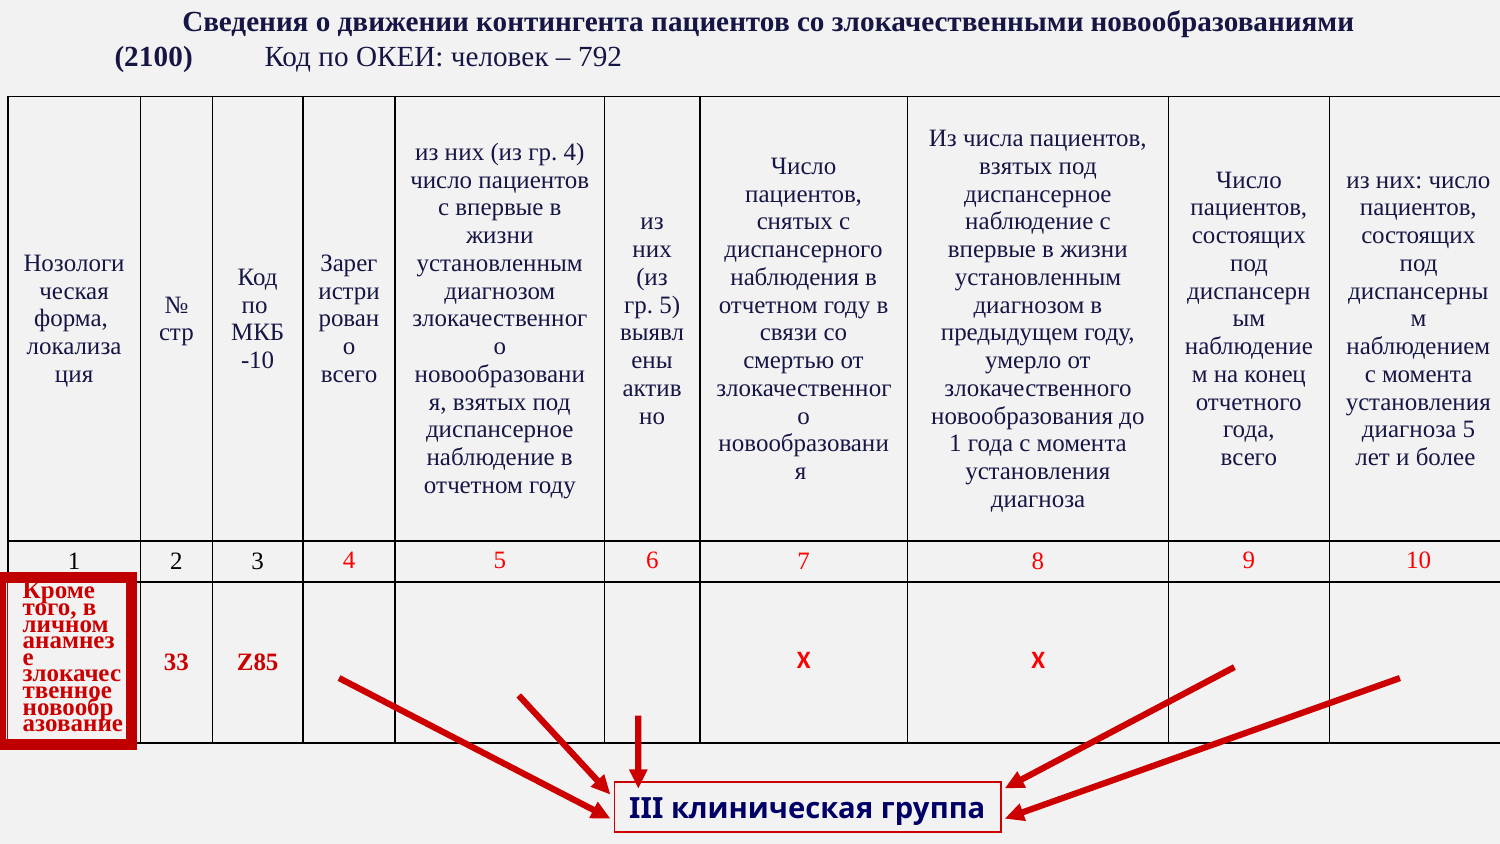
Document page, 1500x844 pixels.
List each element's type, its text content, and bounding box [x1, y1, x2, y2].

table_header из них: число пациентов, состоящих под диспансерным наблюдением с момента установления диагноза 5 лет и более [1330, 97, 1500, 540]
text_box Сведения о движении контингента пациентов со злокачественными новообразованиями (2100) Код по ОКЕИ: человек – 792 [112, 0, 1427, 73]
table_cell 3 [213, 542, 302, 581]
table_cell 1 [9, 542, 140, 581]
table_header Число пациентов, снятых с диспансерного наблюдения в отчетном году в связи со смертью от злокачественного новообразования [701, 97, 907, 540]
table_cell 9 [1169, 542, 1329, 581]
table_cell 5 [396, 542, 604, 581]
table_cell [304, 583, 394, 742]
table_header из них (из гр. 4) число пациентов с впервые в жизни установленным диагнозом злокачественного новообразования, взятых под диспансерное наблюдение в отчетном году [396, 97, 604, 540]
text_box [1005, 667, 1235, 789]
table_header [6, 583, 126, 739]
text_box [632, 715, 645, 789]
text_box [338, 677, 611, 819]
table_cell Х [908, 583, 1168, 742]
table_cell [1330, 583, 1500, 742]
table_cell 7 [701, 542, 907, 581]
table_header Число пациентов, состоящих под диспансерным наблюдением на конец отчетного года, всего [1169, 97, 1329, 540]
table_header Зарегистрировано всего [304, 97, 394, 540]
table_cell 8 [908, 542, 1168, 581]
table_cell Х [701, 583, 907, 742]
table_cell [396, 583, 604, 742]
table_cell Z85 [213, 583, 302, 742]
table_cell 6 [605, 542, 699, 581]
table_cell [605, 583, 699, 742]
table_cell 10 [1330, 542, 1500, 581]
table_header Из числа пациентов, взятых под диспансерное наблюдение с впервые в жизни установленным диагнозом в предыдущем году, умерло от злокачественного новообразования до 1 года с момента установления диагноза [908, 97, 1168, 540]
table_header Код по МКБ-10 [213, 97, 302, 540]
text_box [518, 695, 611, 795]
text_box III клиническая группа [614, 782, 1001, 832]
table_header Нозологическая форма, локализация [9, 97, 140, 540]
table_cell [1169, 583, 1329, 742]
text_box [1005, 677, 1400, 821]
table_cell 4 [304, 542, 394, 581]
table_header из них (из гр. 5) выявлены активно [605, 97, 699, 540]
table_cell 2 [141, 542, 212, 581]
table_header № стр [141, 97, 212, 540]
table_cell 33 [141, 583, 212, 742]
